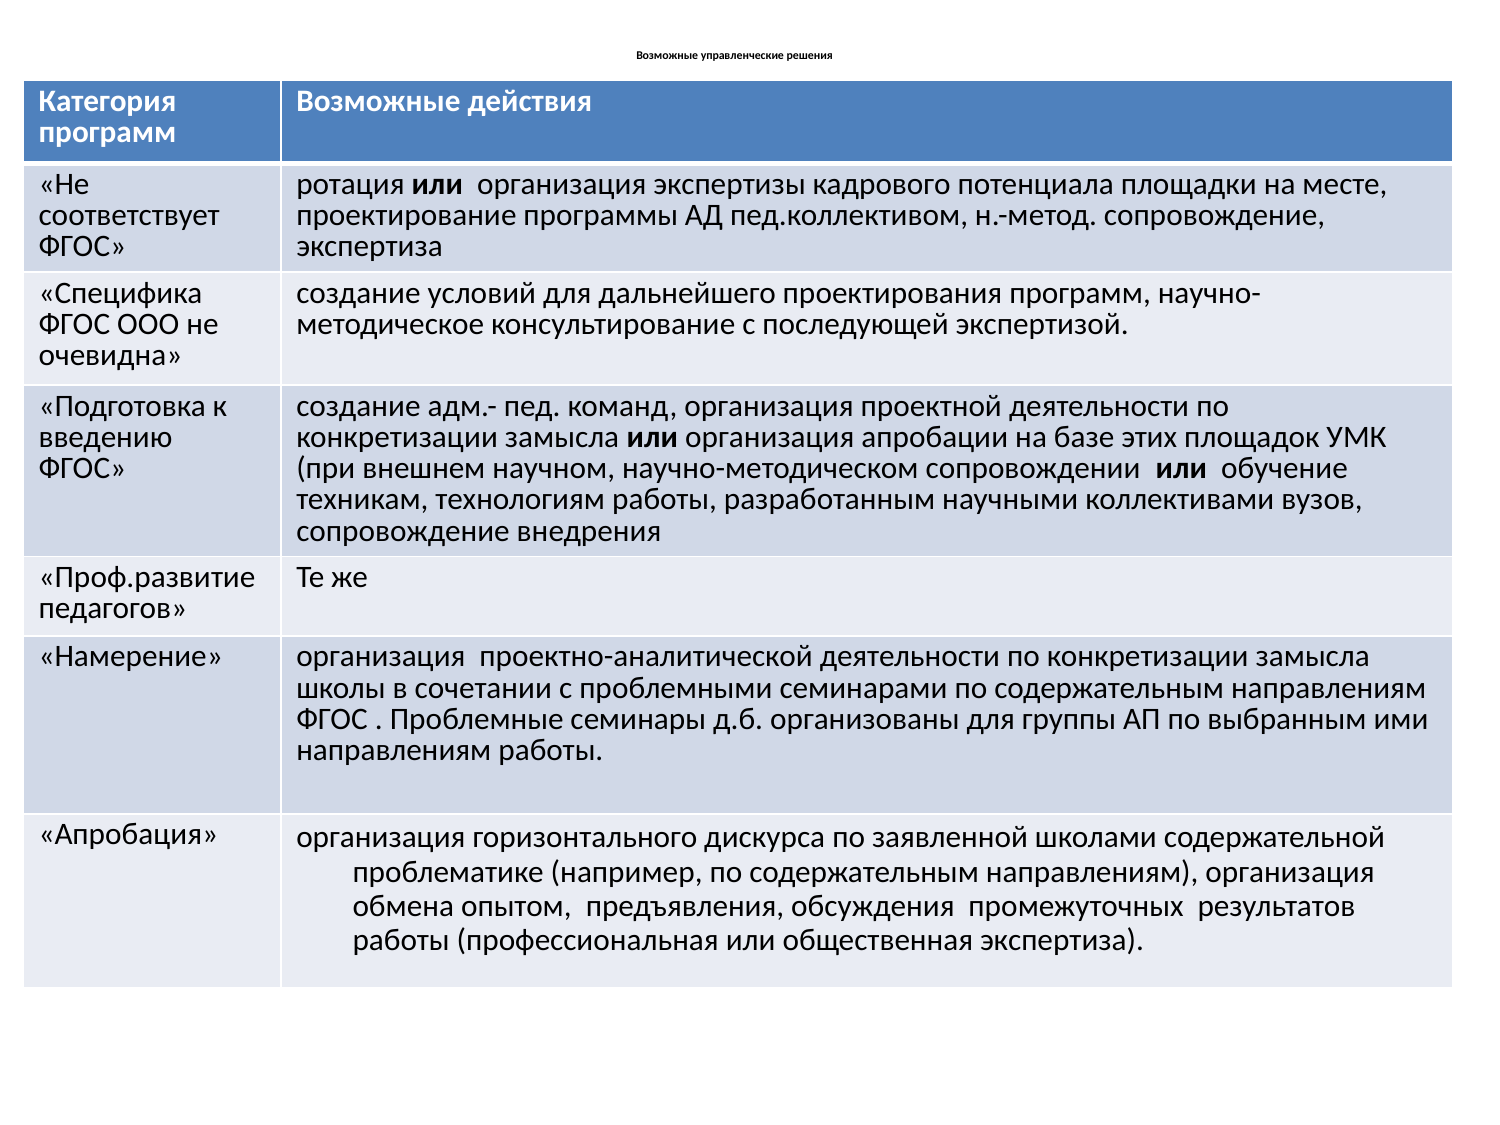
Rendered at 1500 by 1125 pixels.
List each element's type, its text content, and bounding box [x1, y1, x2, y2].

table_header Возможные действия [282, 81, 1452, 161]
table_cell Те же [282, 557, 1452, 635]
table_cell «Намерение» [24, 637, 280, 813]
table_cell создание адм.- пед. команд, организация проектной деятельности по конкретизации замысла или организация апробации на базе этих площадок УМК (при внешнем научном, научно-методическом сопровождении или обучение техникам, технологиям работы, разработанным научными коллективами вузов, сопровождение внедрения [282, 386, 1452, 556]
table_cell «Апробация» [24, 815, 280, 987]
table_cell «Не соответствует ФГОС» [24, 166, 280, 271]
table_cell «Подготовка к введению ФГОС» [24, 386, 280, 556]
table_cell «Проф.развитие педагогов» [24, 557, 280, 635]
table_cell организация проектно-аналитической деятельности по конкретизации замысла школы в сочетании с проблемными семинарами по содержательным направлениям ФГОС . Проблемные семинары д.б. организованы для группы АП по выбранным ими направлениям работы. [282, 637, 1452, 813]
table_header Категория программ [24, 81, 280, 161]
table_cell ротация или организация экспертизы кадрового потенциала площадки на месте, проектирование программы АД пед.коллективом, н.-метод. сопровождение, экспертиза [282, 166, 1452, 271]
table_cell «Специфика ФГОС ООО не очевидна» [24, 273, 280, 384]
table_cell создание условий для дальнейшего проектирования программ, научно-методическое консультирование с последующей экспертизой. [282, 273, 1452, 384]
table_cell организация горизонтального дискурса по заявленной школами содержательной проблематике (например, по содержательным направлениям), организация обмена опытом, предъявления, обсуждения промежуточных результатов работы (профессиональная или общественная экспертиза). [282, 815, 1452, 987]
title Возможные управленческие решения [46, 23, 1426, 79]
